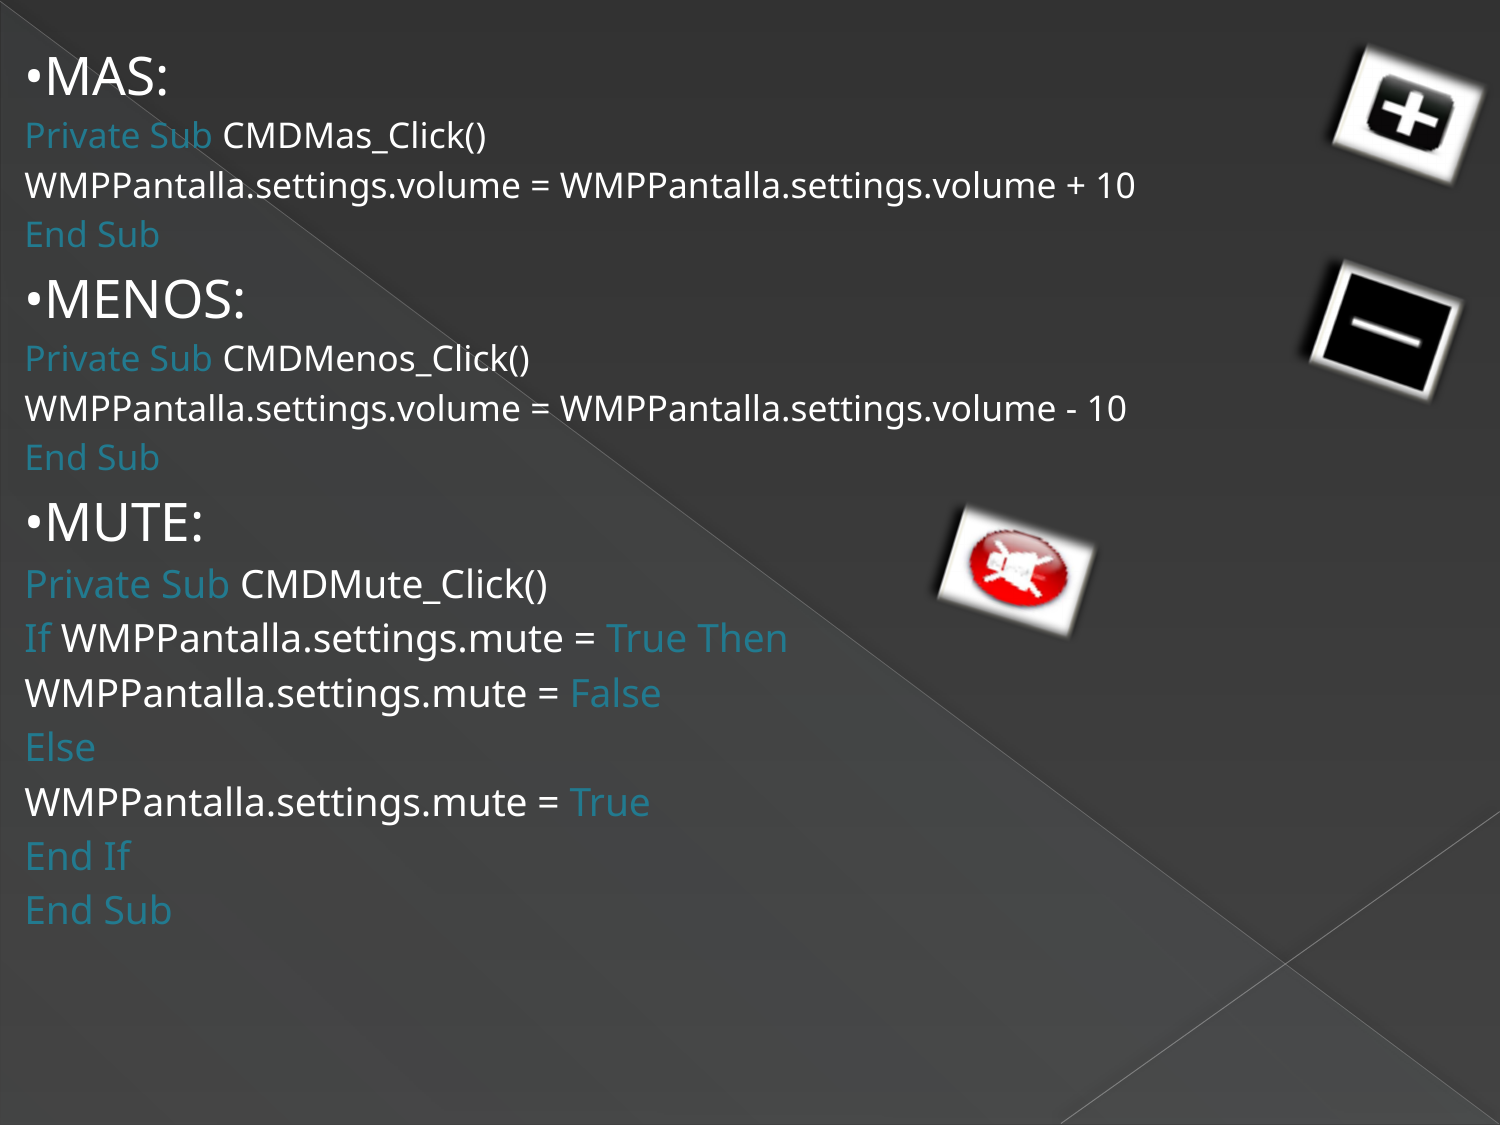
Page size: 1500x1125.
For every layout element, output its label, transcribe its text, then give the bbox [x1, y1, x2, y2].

picture [928, 513, 1099, 630]
list •MAS: Private Sub CMDMas_Click() WMPPantalla.settings.volume = WMPPantalla.settings.volume + 10 End Sub •MENOS: Private Sub CMDMenos_Click() WMPPantalla.settings.volume = WMPPantalla.settings.volume - 10 End Sub •MUTE: Private Sub CMDMute_Click() If WMPPantalla.settings.mute = True Then WMPPantalla.settings.mute = False Else WMPPantalla.settings.mute = True End If End Sub [0, 35, 1500, 950]
picture [1297, 266, 1464, 395]
picture [1324, 53, 1485, 179]
